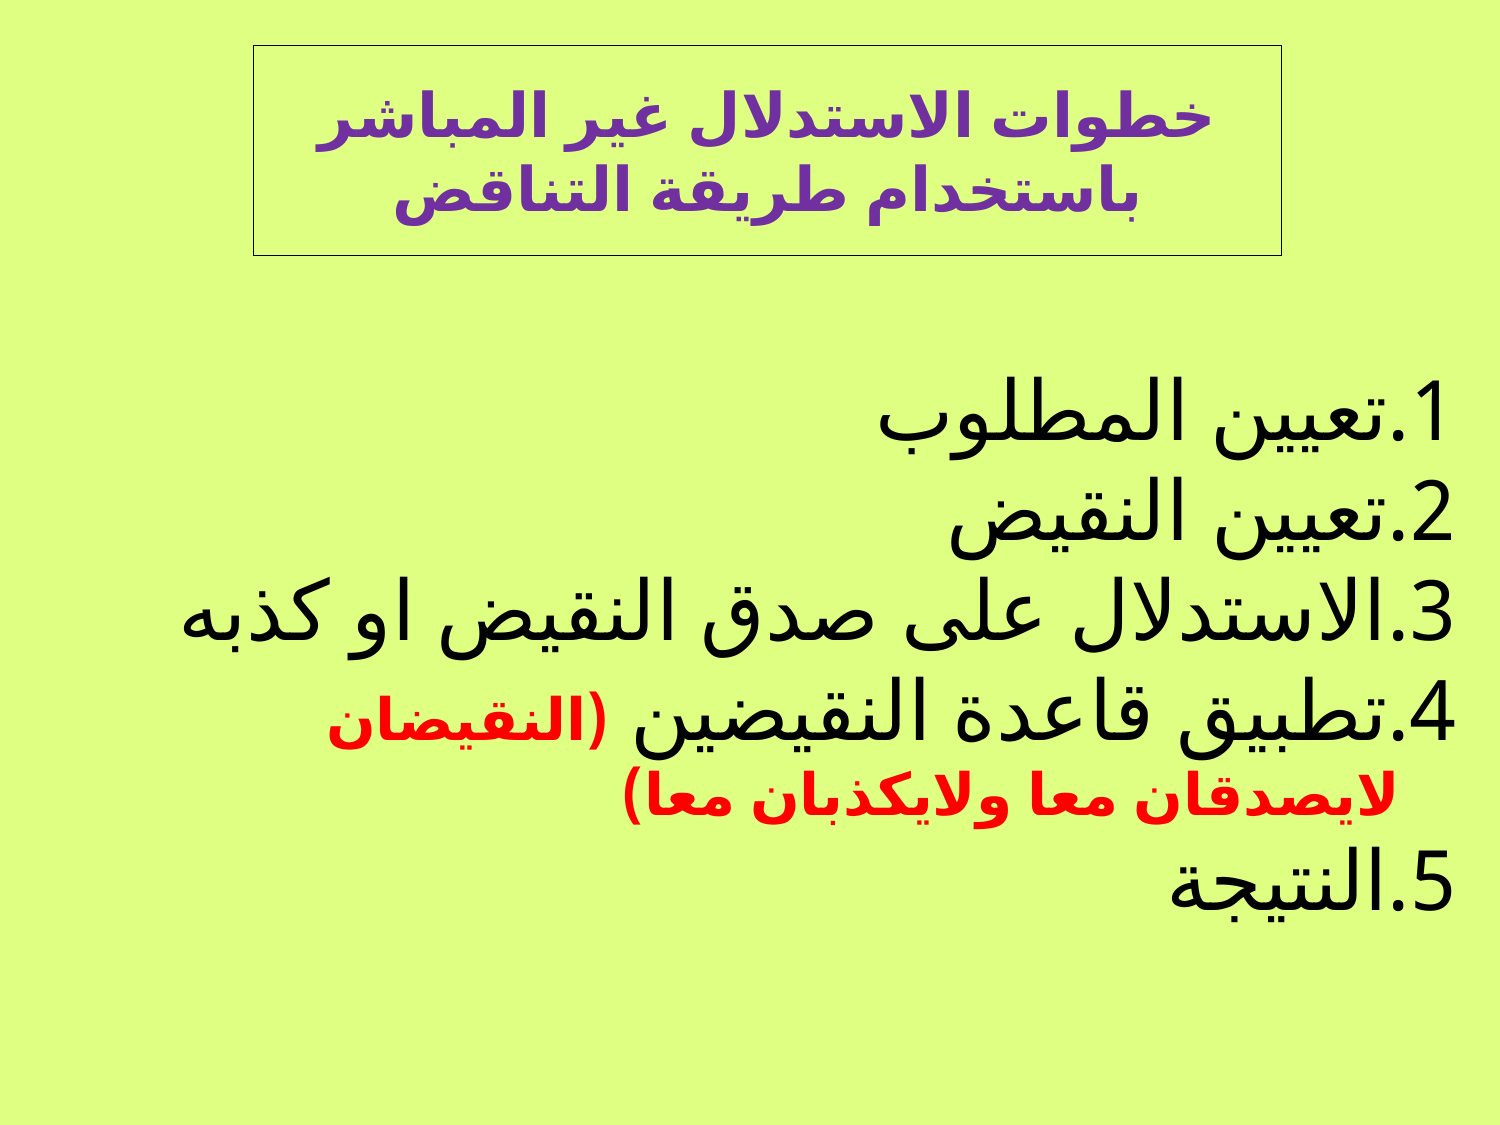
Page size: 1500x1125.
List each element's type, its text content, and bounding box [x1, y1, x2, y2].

title خطوات الاستدلال غير المباشر باستخدام طريقة التناقض [253, 45, 1282, 256]
text_box تعيين المطلوب تعيين النقيض الاستدلال على صدق النقيض او كذبه تطبيق قاعدة النقيضين (النقيضان لايصدقان معا ولايكذبان معا) النتيجة [41, 349, 1471, 935]
